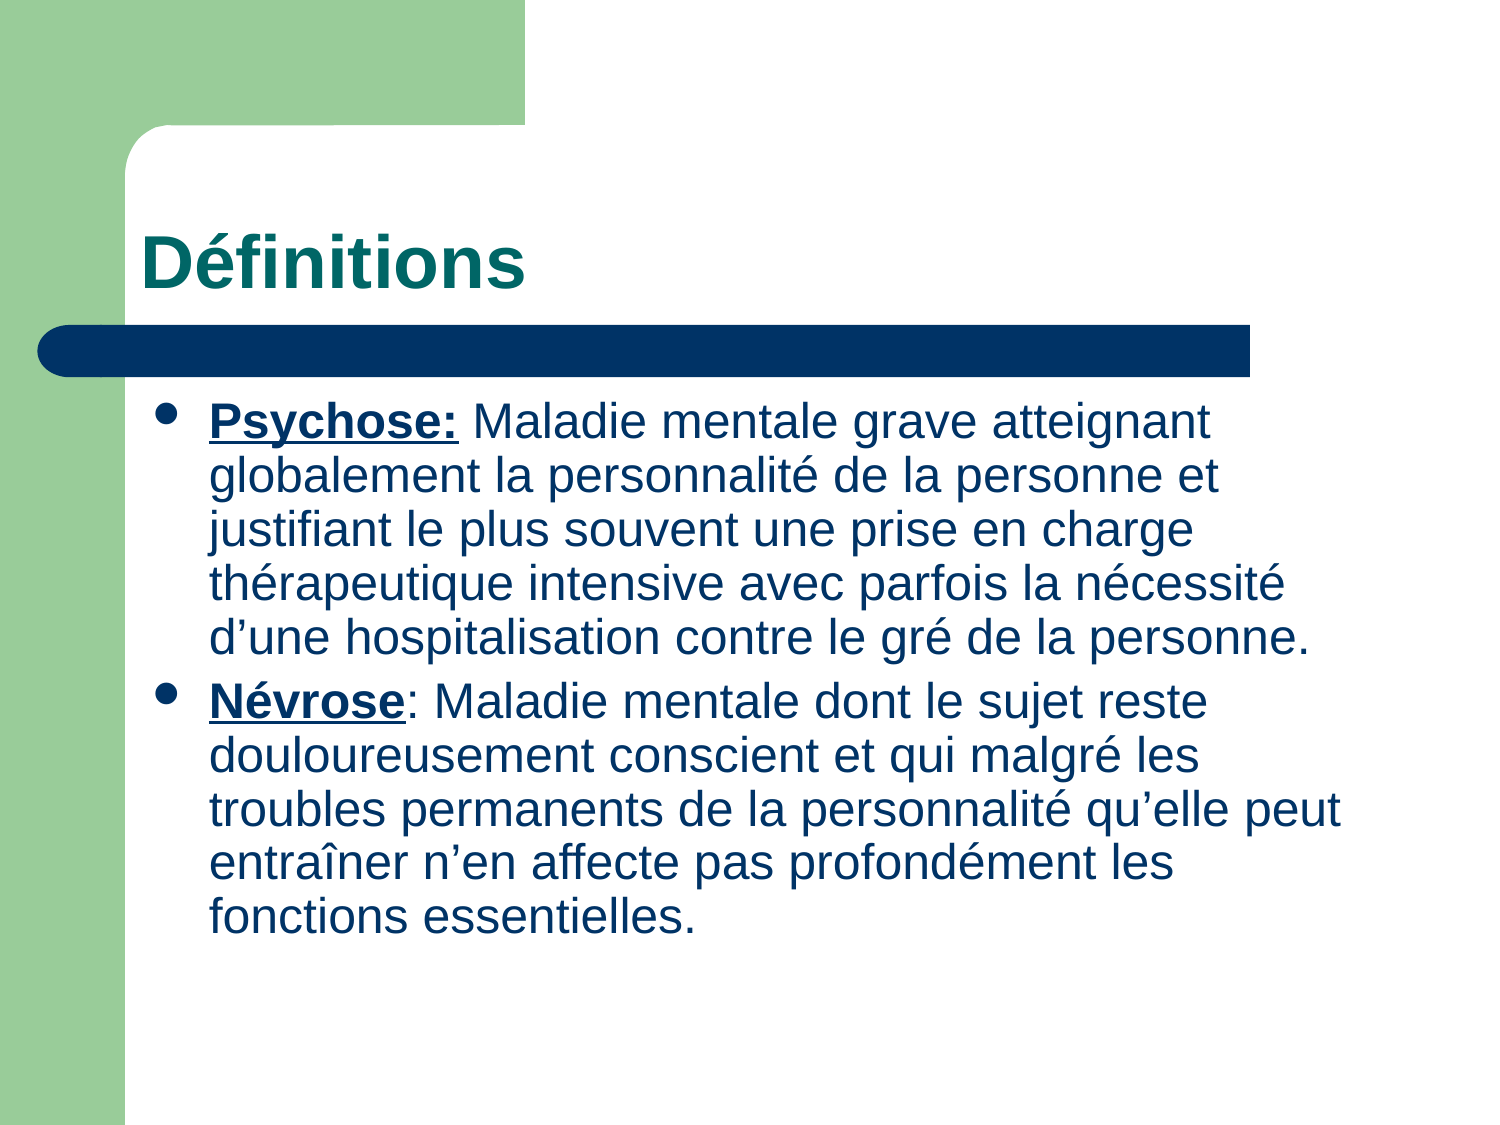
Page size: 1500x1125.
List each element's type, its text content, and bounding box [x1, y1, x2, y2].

title Définitions [125, 125, 1425, 313]
list Psychose: Maladie mentale grave atteignant globalement la personnalité de la personne et justifiant le plus souvent une prise en charge thérapeutique intensive avec parfois la nécessité d’une hospitalisation contre le gré de la personne. Névrose: Maladie mentale dont le sujet reste douloureusement conscient et qui malgré les troubles permanents de la personnalité qu’elle peut entraîner n’en affecte pas profondément les fonctions essentielles. [137, 387, 1400, 999]
